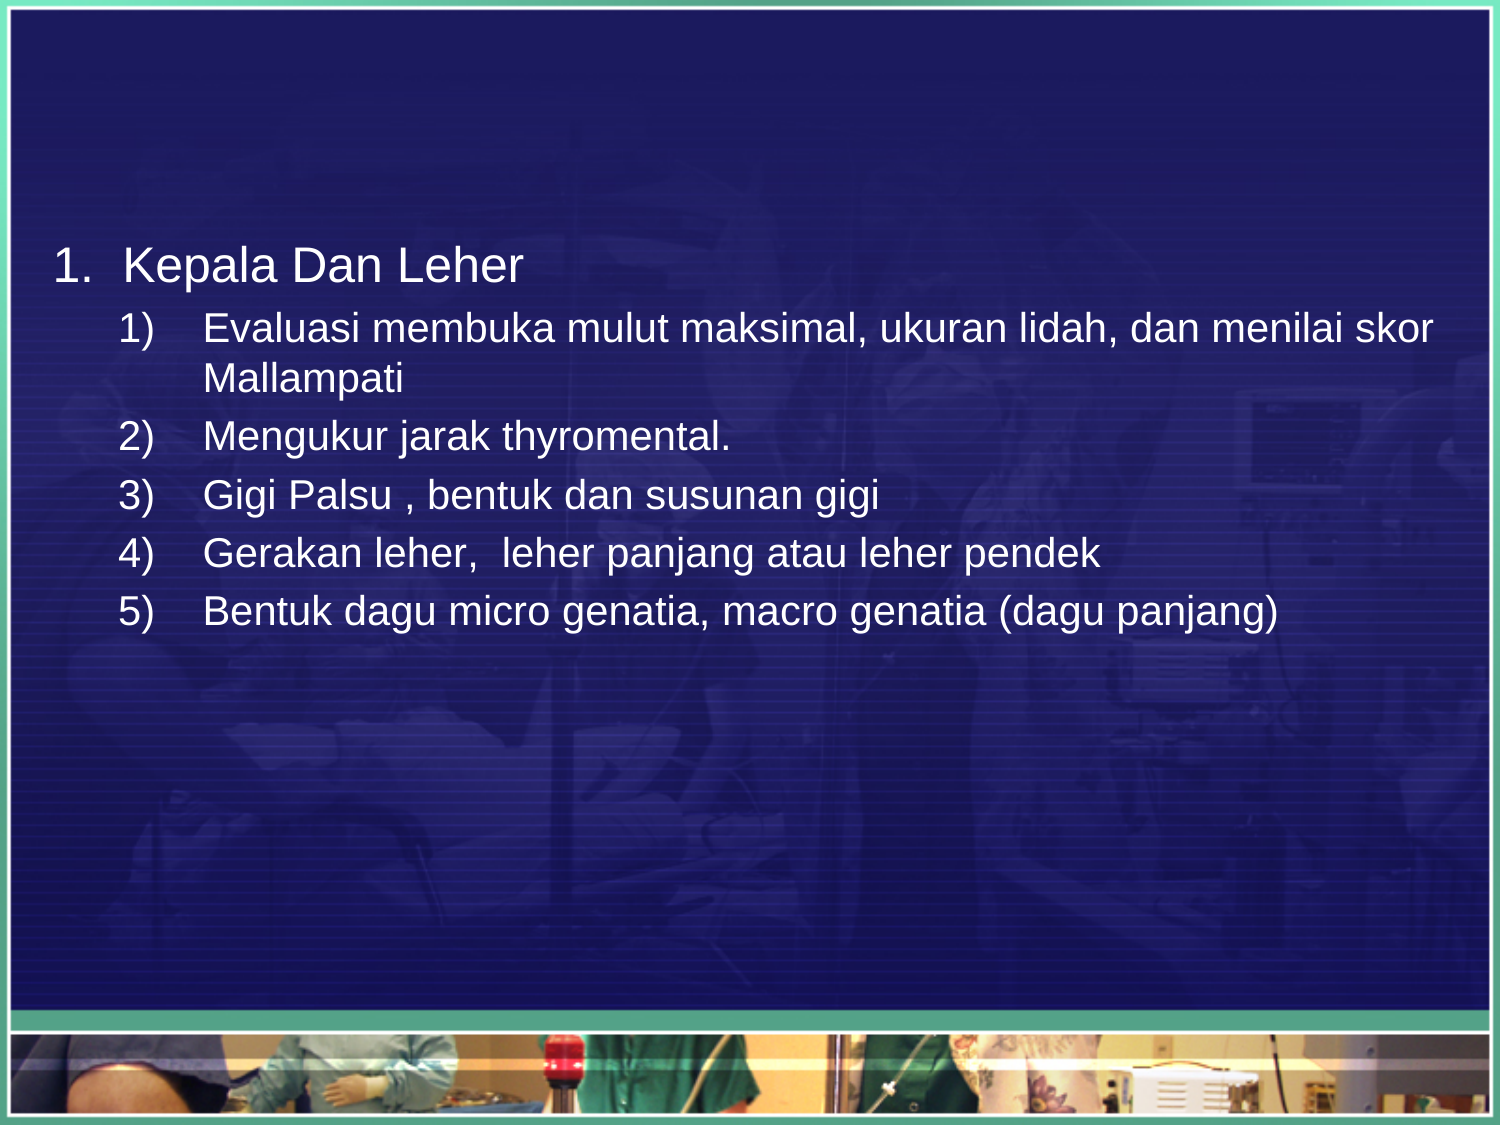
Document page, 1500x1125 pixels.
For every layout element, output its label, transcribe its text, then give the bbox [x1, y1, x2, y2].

picture [0, 0, 1500, 1125]
list 1. Kepala Dan Leher Evaluasi membuka mulut maksimal, ukuran lidah, dan menilai skor Mallampati Mengukur jarak thyromental. Gigi Palsu , bentuk dan susunan gigi Gerakan leher, leher panjang atau leher pendek Bentuk dagu micro genatia, macro genatia (dagu panjang) [37, 224, 1463, 1013]
